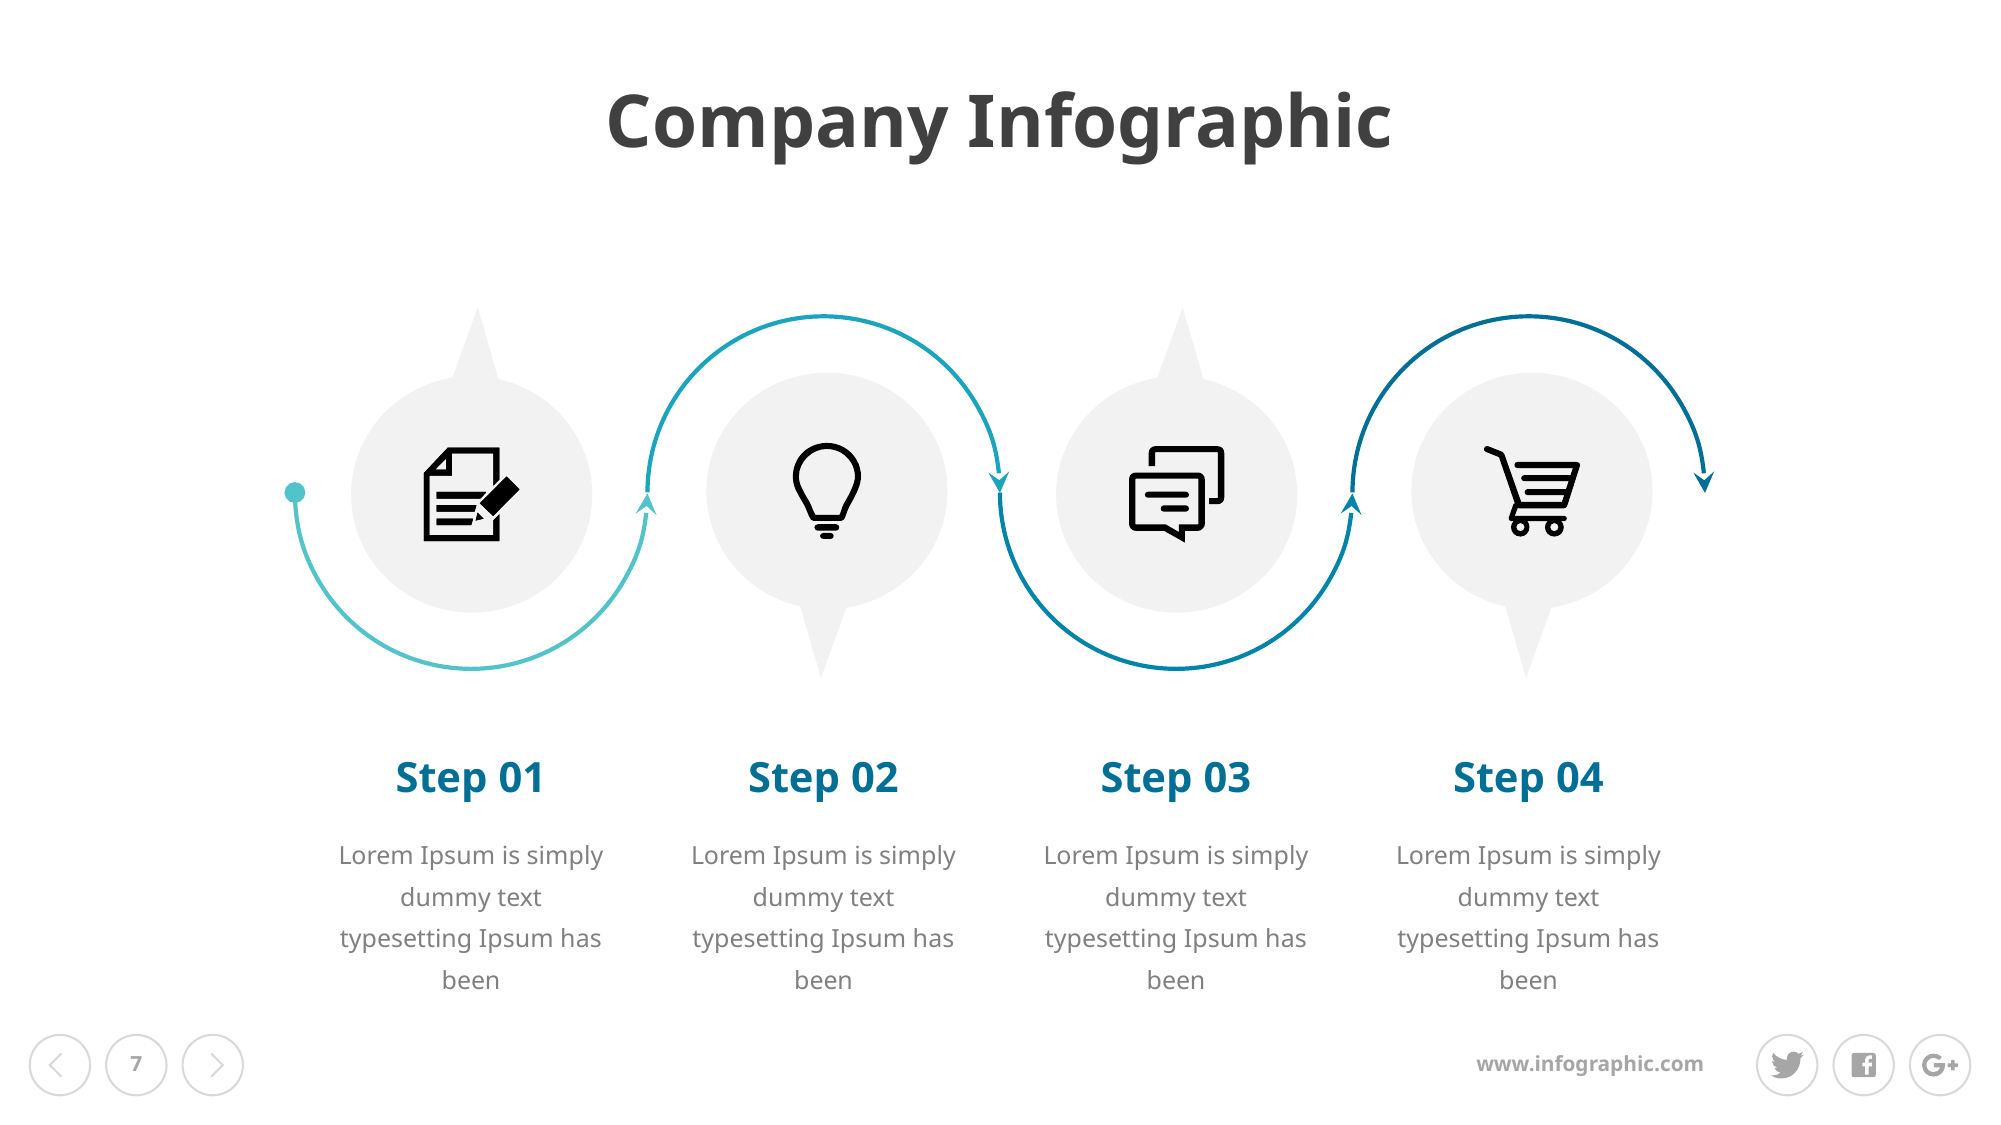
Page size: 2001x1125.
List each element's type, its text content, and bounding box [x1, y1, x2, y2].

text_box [1129, 446, 1225, 543]
text_box Step 03 [1033, 743, 1319, 809]
text_box Step 04 [1386, 743, 1671, 809]
text_box Step 01 [328, 743, 614, 809]
text_box [705, 371, 949, 682]
text_box [1484, 446, 1580, 537]
text_box [1055, 304, 1299, 614]
text_box Step 02 [681, 743, 966, 809]
slide_number 7 [90, 1034, 183, 1095]
text_box Lorem Ipsum is simply dummy text typesetting Ipsum has been [1022, 820, 1331, 1002]
text_box [1351, 315, 1715, 493]
text_box [284, 482, 657, 670]
text_box [999, 492, 1362, 670]
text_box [792, 442, 861, 539]
text_box Lorem Ipsum is simply dummy text typesetting Ipsum has been [1374, 820, 1683, 1002]
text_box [423, 447, 520, 542]
text_box Lorem Ipsum is simply dummy text typesetting Ipsum has been [317, 820, 626, 1002]
footer www.infographic.com [1044, 1043, 1720, 1087]
text_box [350, 304, 594, 614]
text_box Company Infographic [0, 66, 2000, 170]
text_box Lorem Ipsum is simply dummy text typesetting Ipsum has been [669, 820, 978, 1002]
text_box [646, 315, 1010, 493]
text_box [1410, 371, 1654, 682]
